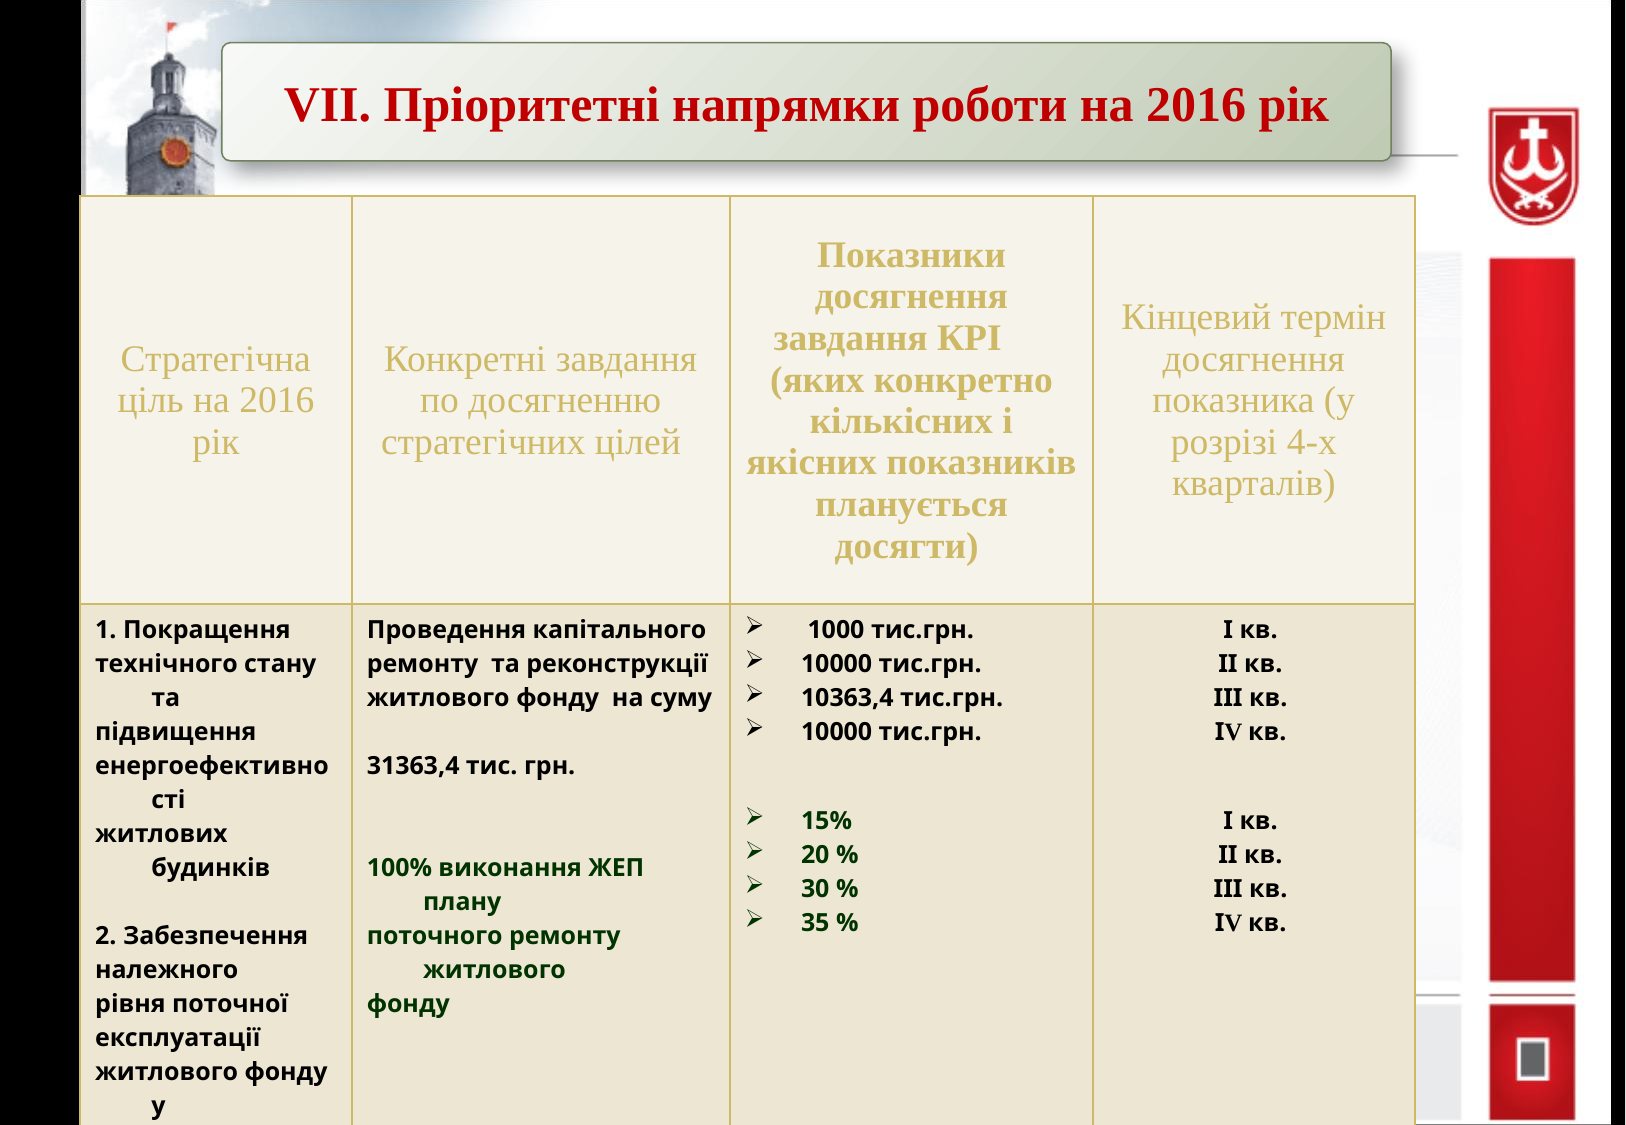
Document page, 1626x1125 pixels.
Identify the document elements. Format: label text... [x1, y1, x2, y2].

table_header Кінцевий термін досягнення показника (у розрізі 4-х кварталів) [1094, 197, 1414, 603]
text_box VII. Пріоритетні напрямки роботи на 2016 рік [220, 41, 1392, 162]
table_cell І кв. ІІ кв. ІІІ кв. ІV кв. І кв. ІІ кв. ІІІ кв. ІV кв. [1094, 605, 1414, 1125]
table_cell Проведення капітального ремонту та реконструкції житлового фонду на суму 31363,4 тис. грн. 100% виконання ЖЕП плану поточного ремонту житлового фонду [353, 605, 729, 1125]
picture [0, 0, 1626, 1125]
table_header Конкретні завдання по досягненню стратегічних цілей [353, 197, 729, 603]
table_cell 1000 тис.грн. 10000 тис.грн. 10363,4 тис.грн. 10000 тис.грн. 15% 20 % 30 % 35 % [731, 605, 1092, 1125]
table_header Стратегічна ціль на 2016 рік [81, 197, 351, 603]
table_header Показники досягнення завдання КРІ (яких конкретно кількісних і якісних показників планується досягти) [731, 197, 1092, 603]
table_cell 1. Покращення технічного стану та підвищення енергоефективності житлових будинків 2. Забезпечення належного рівня поточної експлуатації житлового фонду у відповідності до вимог нормативів [81, 605, 351, 1125]
